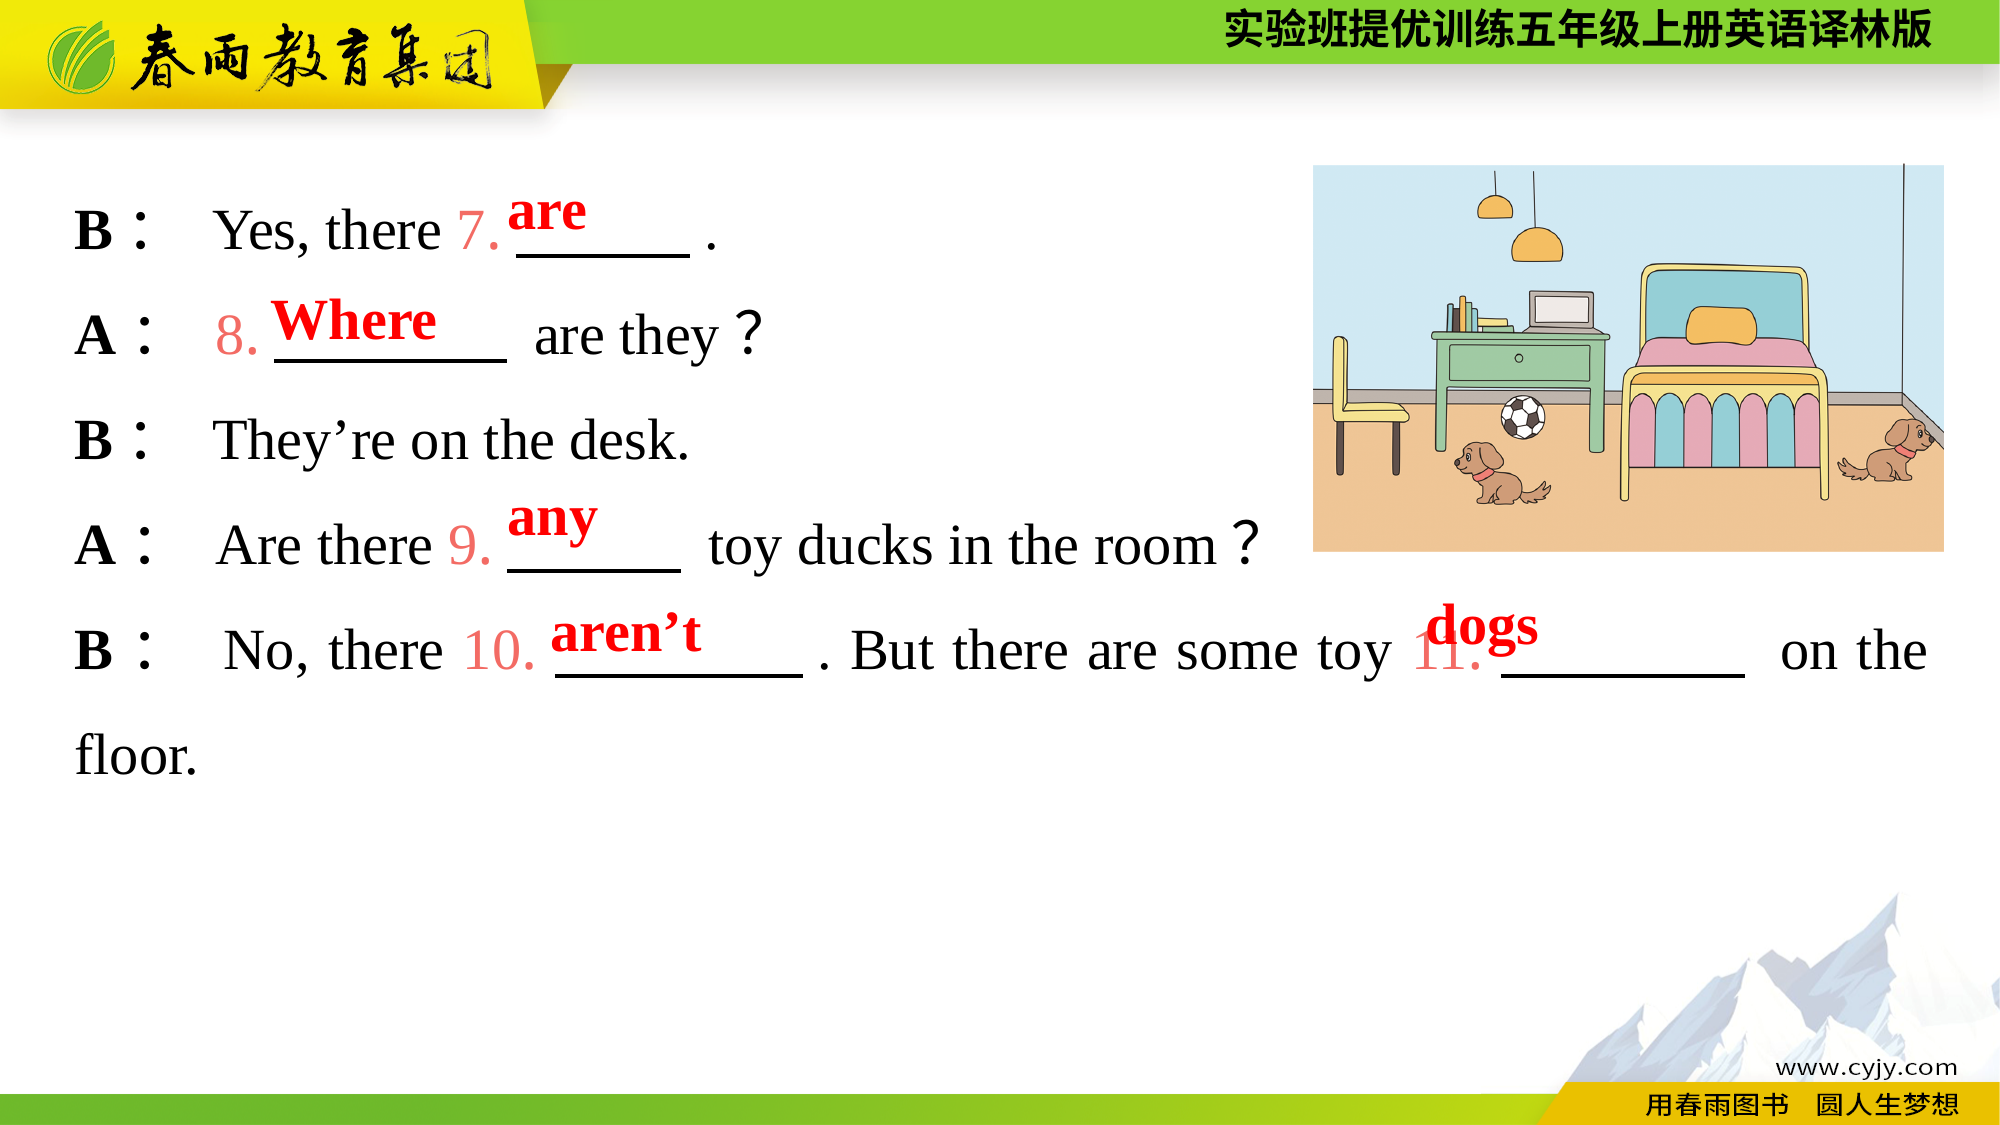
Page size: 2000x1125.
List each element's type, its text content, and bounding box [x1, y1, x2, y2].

text_box are [492, 163, 602, 249]
text_box any [492, 469, 614, 555]
text_box Where [255, 273, 453, 359]
text_box aren’t [535, 586, 717, 671]
picture [0, 0, 2000, 1125]
list B： Yes, there 7. . A： 8. are they？ B： They’re on the desk. A： Are there 9. toy ducks in the room？ B： No, there 10. . But there are some toy 11. on the floor. [59, 148, 1944, 694]
text_box dogs [1410, 579, 1555, 664]
